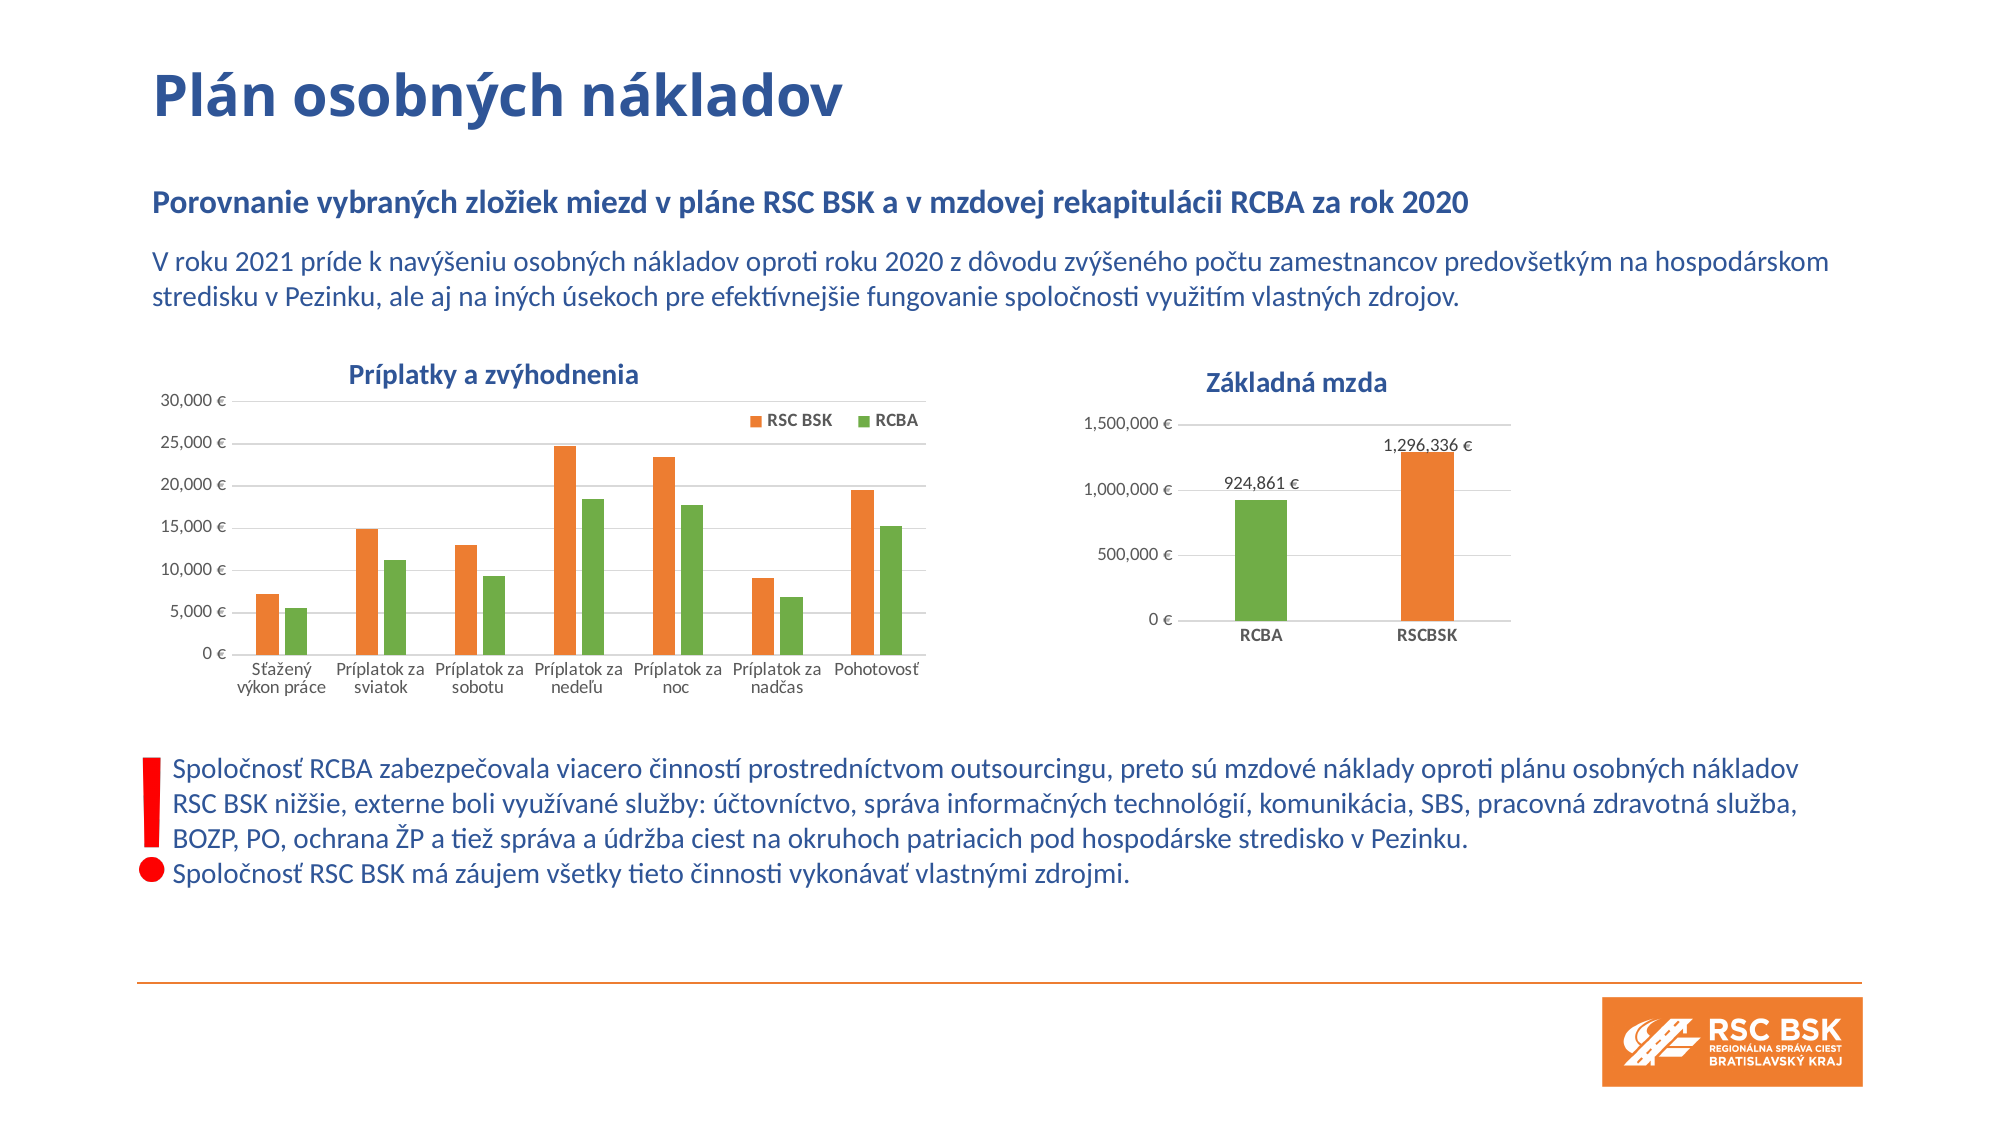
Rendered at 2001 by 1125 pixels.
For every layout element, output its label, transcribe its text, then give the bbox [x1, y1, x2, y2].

text_box V roku 2021 príde k navýšeniu osobných nákladov oproti roku 2020 z dôvodu zvýšeného počtu zamestnancov predovšetkým na hospodárskom stredisku v Pezinku, ale aj na iných úsekoch pre efektívnejšie fungovanie spoločnosti využitím vlastných zdrojov. [137, 234, 1863, 320]
chart [157, 348, 948, 743]
text_box Spoločnosť RCBA zabezpečovala viacero činností prostredníctvom outsourcingu, preto sú mzdové náklady oproti plánu osobných nákladov RSC BSK nižšie, externe boli využívané služby: účtovníctvo, správa informačných technológií, komunikácia, SBS, pracovná zdravotná služba, BOZP, PO, ochrana ŽP a tiež správa a údržba ciest na okruhoch patriacich pod hospodárske stredisko v Pezinku. Spoločnosť RSC BSK má záujem všetky tieto činnosti vykonávať vlastnými zdrojmi. [157, 742, 1849, 897]
picture [76, 745, 227, 896]
chart [1074, 348, 1520, 652]
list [1602, 997, 1863, 1087]
title Plán osobných nákladov Porovnanie vybraných zložiek miezd v pláne RSC BSK a v mzdovej rekapitulácii RCBA za rok 2020 [137, 59, 1863, 229]
